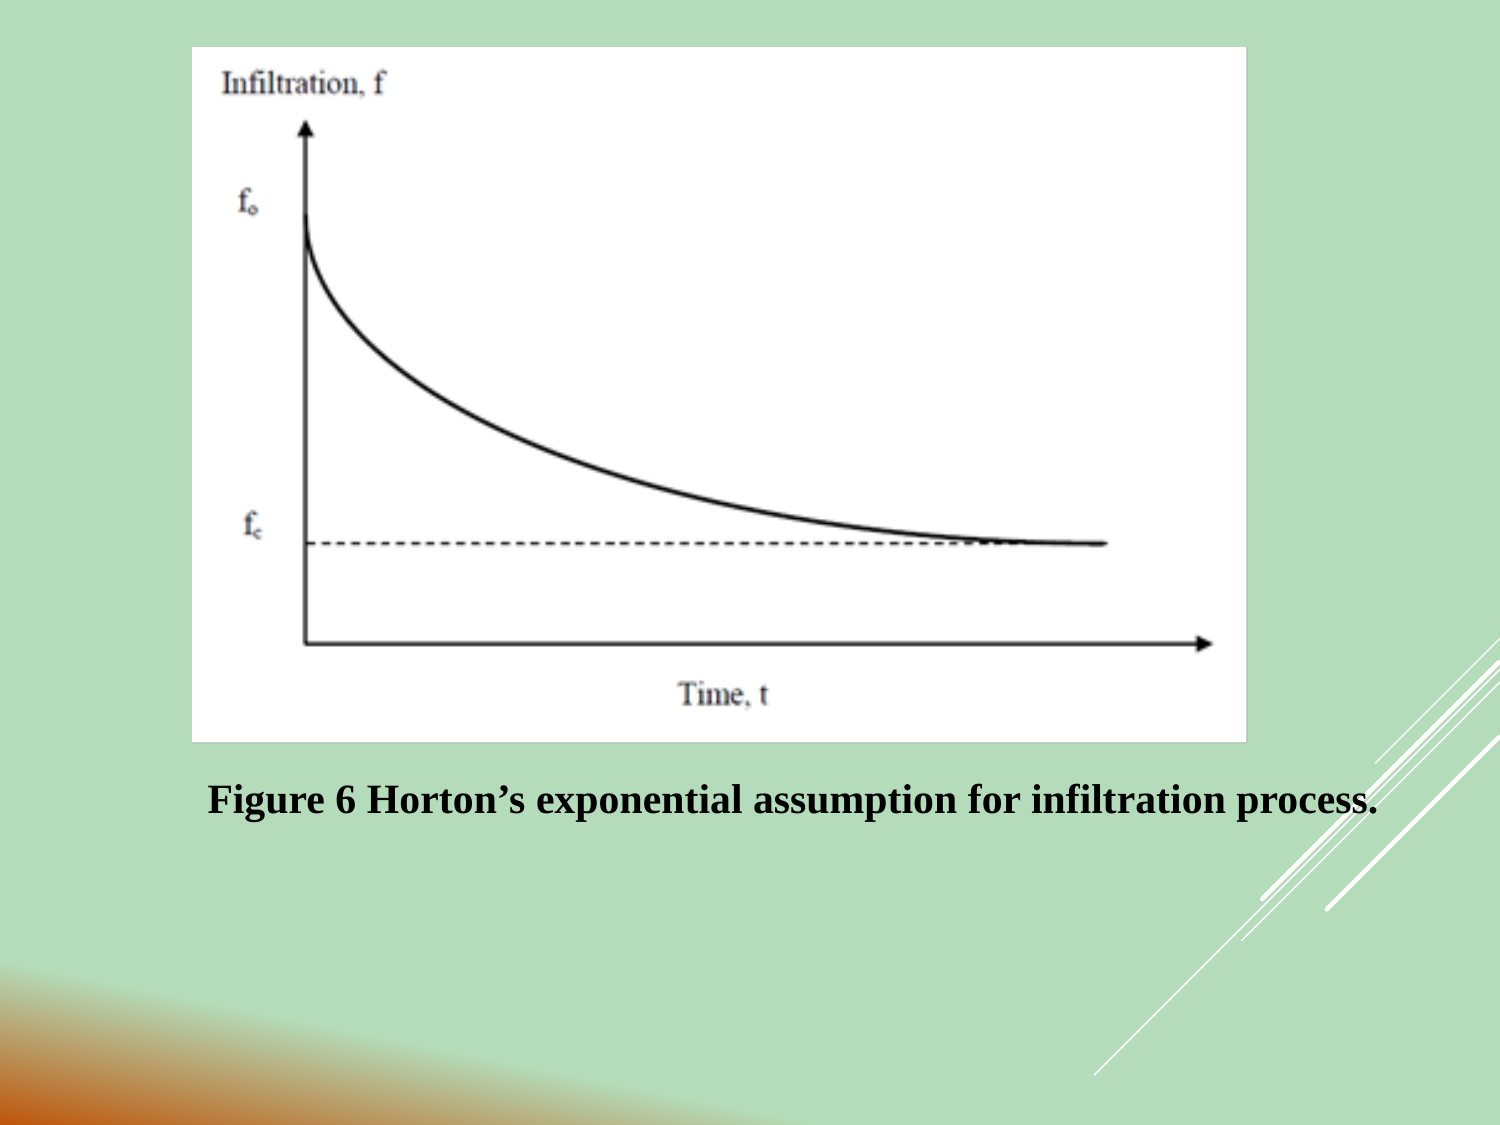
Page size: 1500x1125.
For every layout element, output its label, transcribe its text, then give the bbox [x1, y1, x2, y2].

text_box Figure 6 Horton’s exponential assumption for infiltration process. [130, 764, 1457, 829]
picture [192, 47, 1250, 746]
